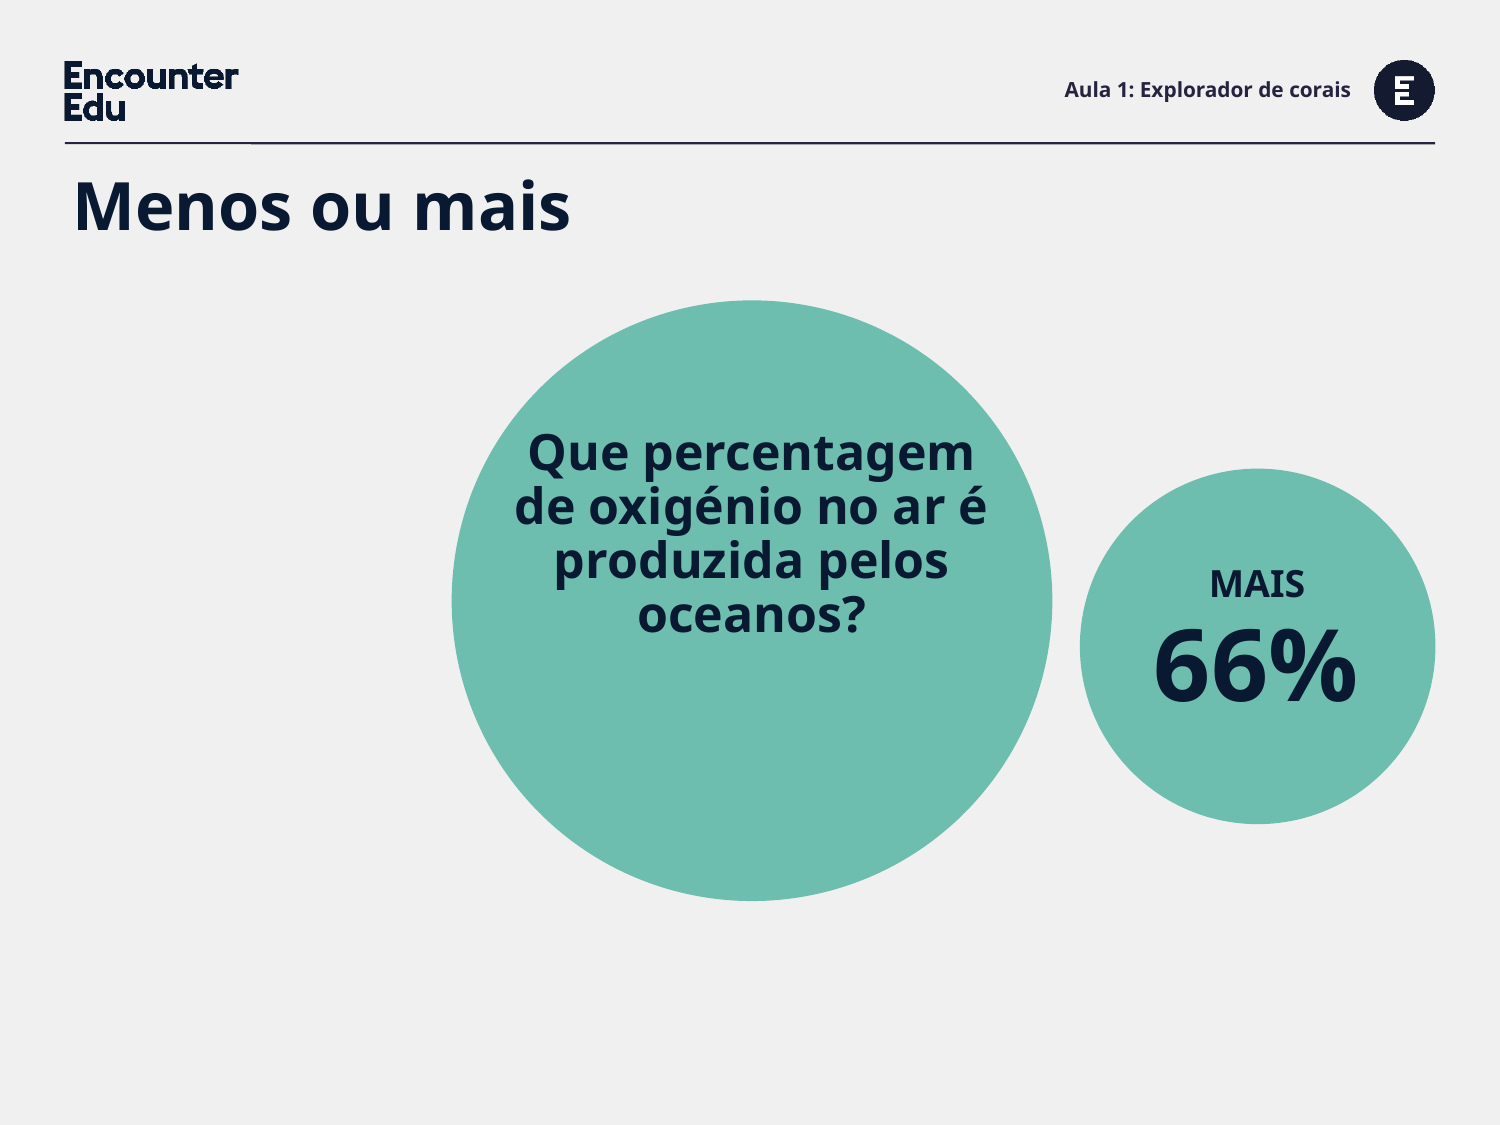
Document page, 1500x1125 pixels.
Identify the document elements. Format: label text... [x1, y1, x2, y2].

text_box MAIS [1079, 516, 1435, 655]
title Aula 1: Explorador de corais [749, 67, 1359, 114]
picture [60, 59, 243, 122]
picture [1372, 58, 1436, 122]
list 66% [1097, 655, 1415, 790]
list Que percentagem de oxigénio no ar é produzida pelos oceanos? [482, 419, 1021, 602]
text_box Menos ou mais [64, 156, 587, 252]
